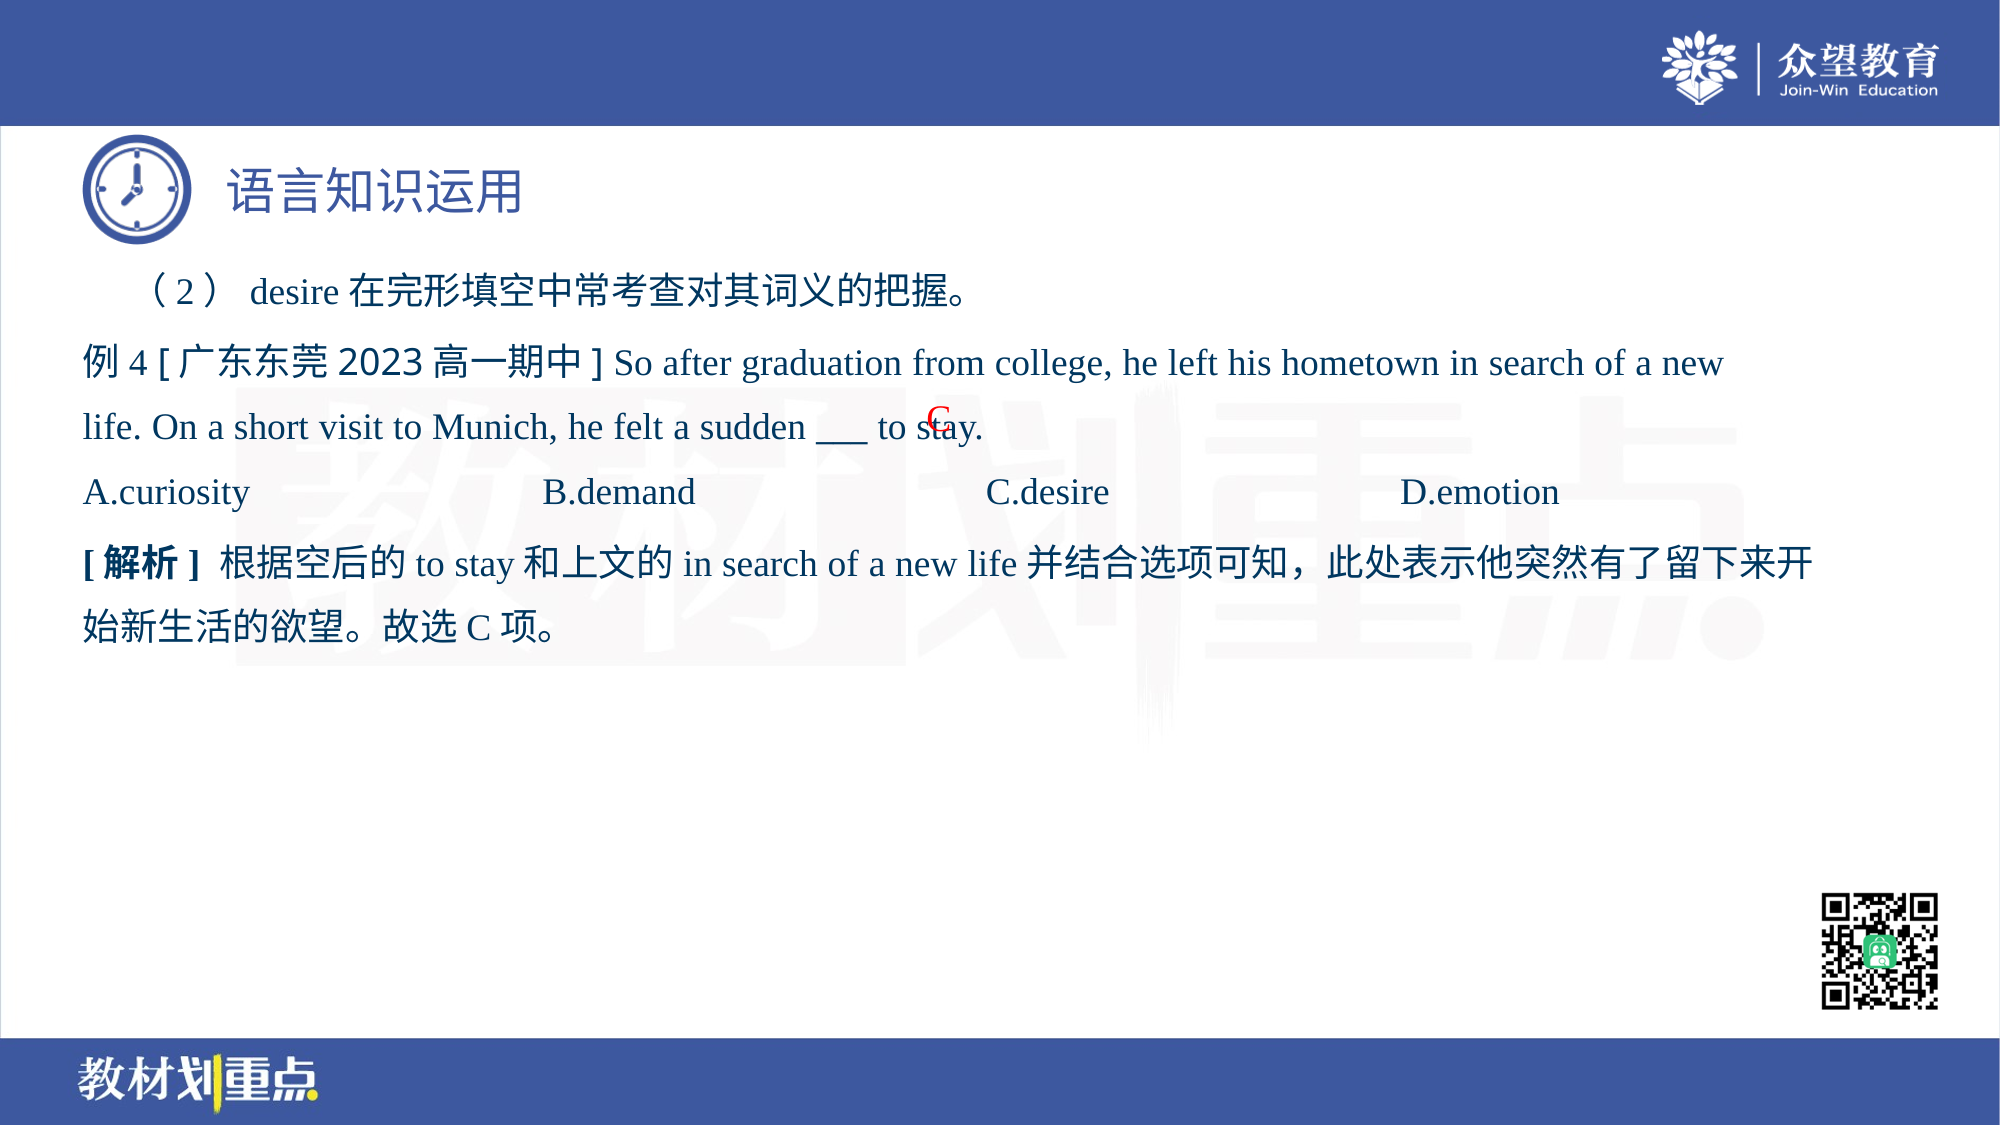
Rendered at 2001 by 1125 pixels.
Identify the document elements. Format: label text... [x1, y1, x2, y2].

text_box A.curiosity B.demand C.desire D.emotion [82, 447, 1817, 506]
picture [0, 0, 2000, 1125]
text_box （2）desire在完形填空中常考查对其词义的把握。 [82, 247, 1817, 306]
text_box [解析] 根据空后的to stay和上文的in search of a new life并结合选项可知，此处表示他突然有了留下来开 始新生活的欲望。故选C项。 [82, 514, 1817, 642]
text_box 例4 [广东东莞2023高一期中] So after graduation from college, he left his hometown in search of a new life. On a short visit to Munich, he felt a sudden ___ to stay. [82, 313, 1817, 441]
text_box C [912, 374, 965, 433]
